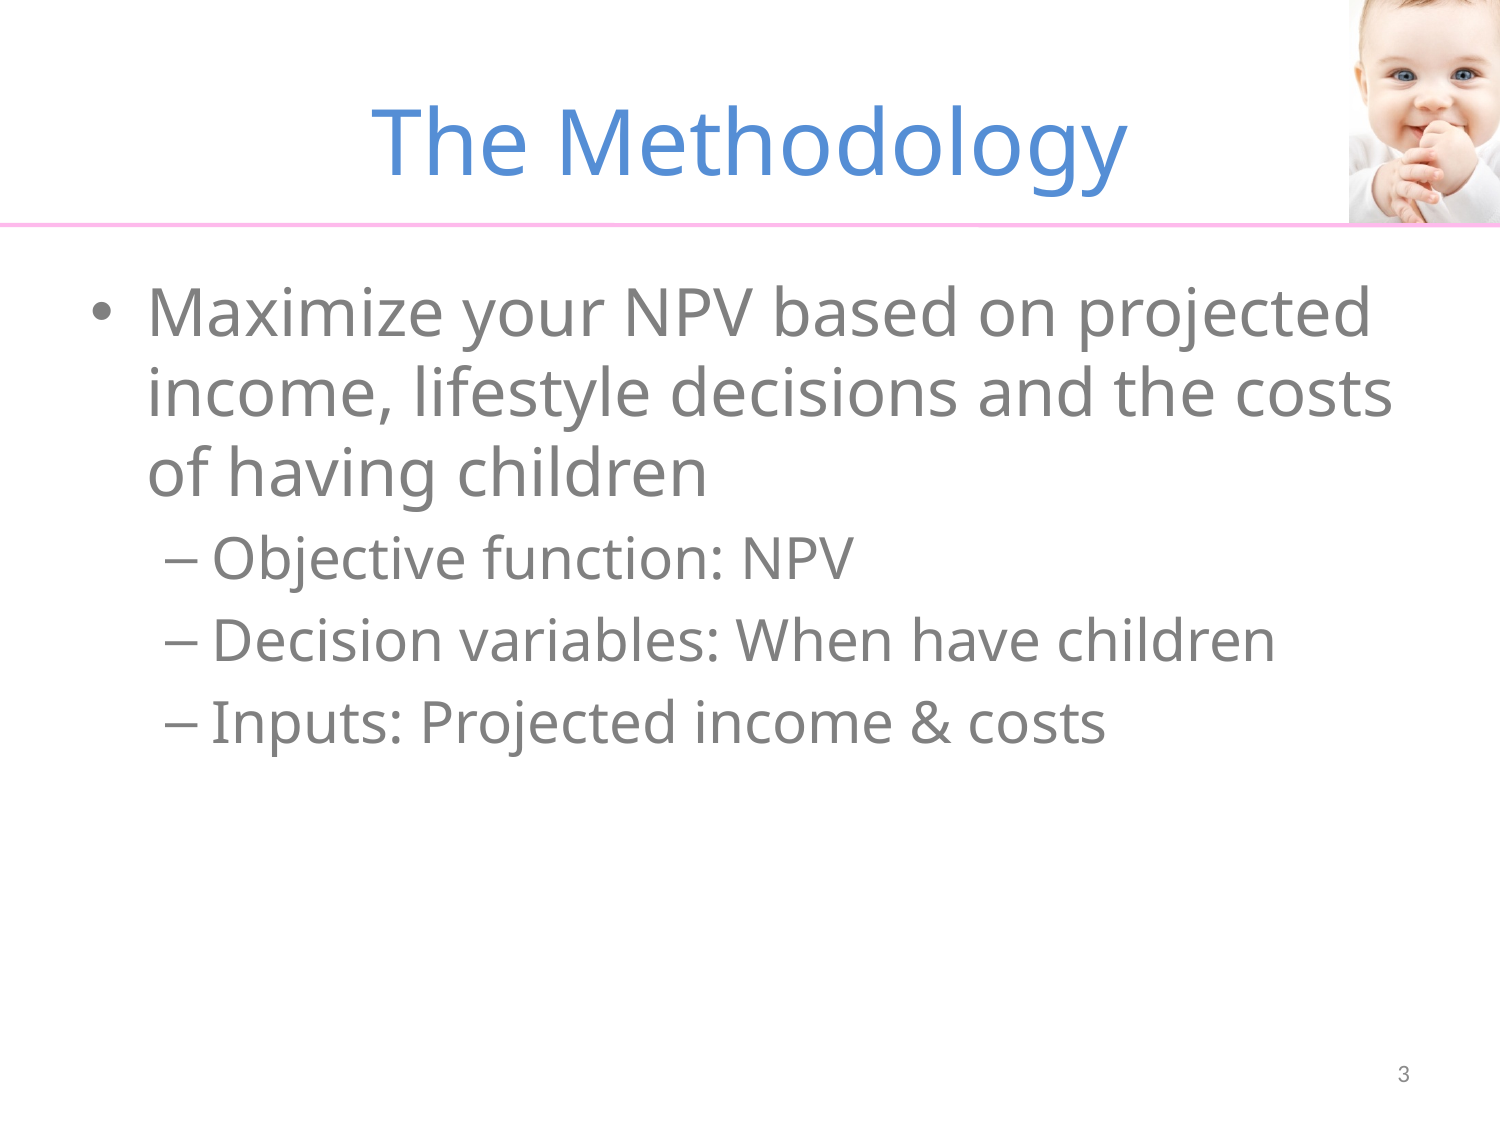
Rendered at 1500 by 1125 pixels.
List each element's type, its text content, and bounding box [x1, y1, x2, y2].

slide_number 3 [1074, 1042, 1425, 1103]
picture [1349, 0, 1500, 223]
list Maximize your NPV based on projected income, lifestyle decisions and the costs of having children Objective function: NPV Decision variables: When have children Inputs: Projected income & costs [75, 262, 1425, 1005]
title The Methodology [75, 45, 1425, 233]
